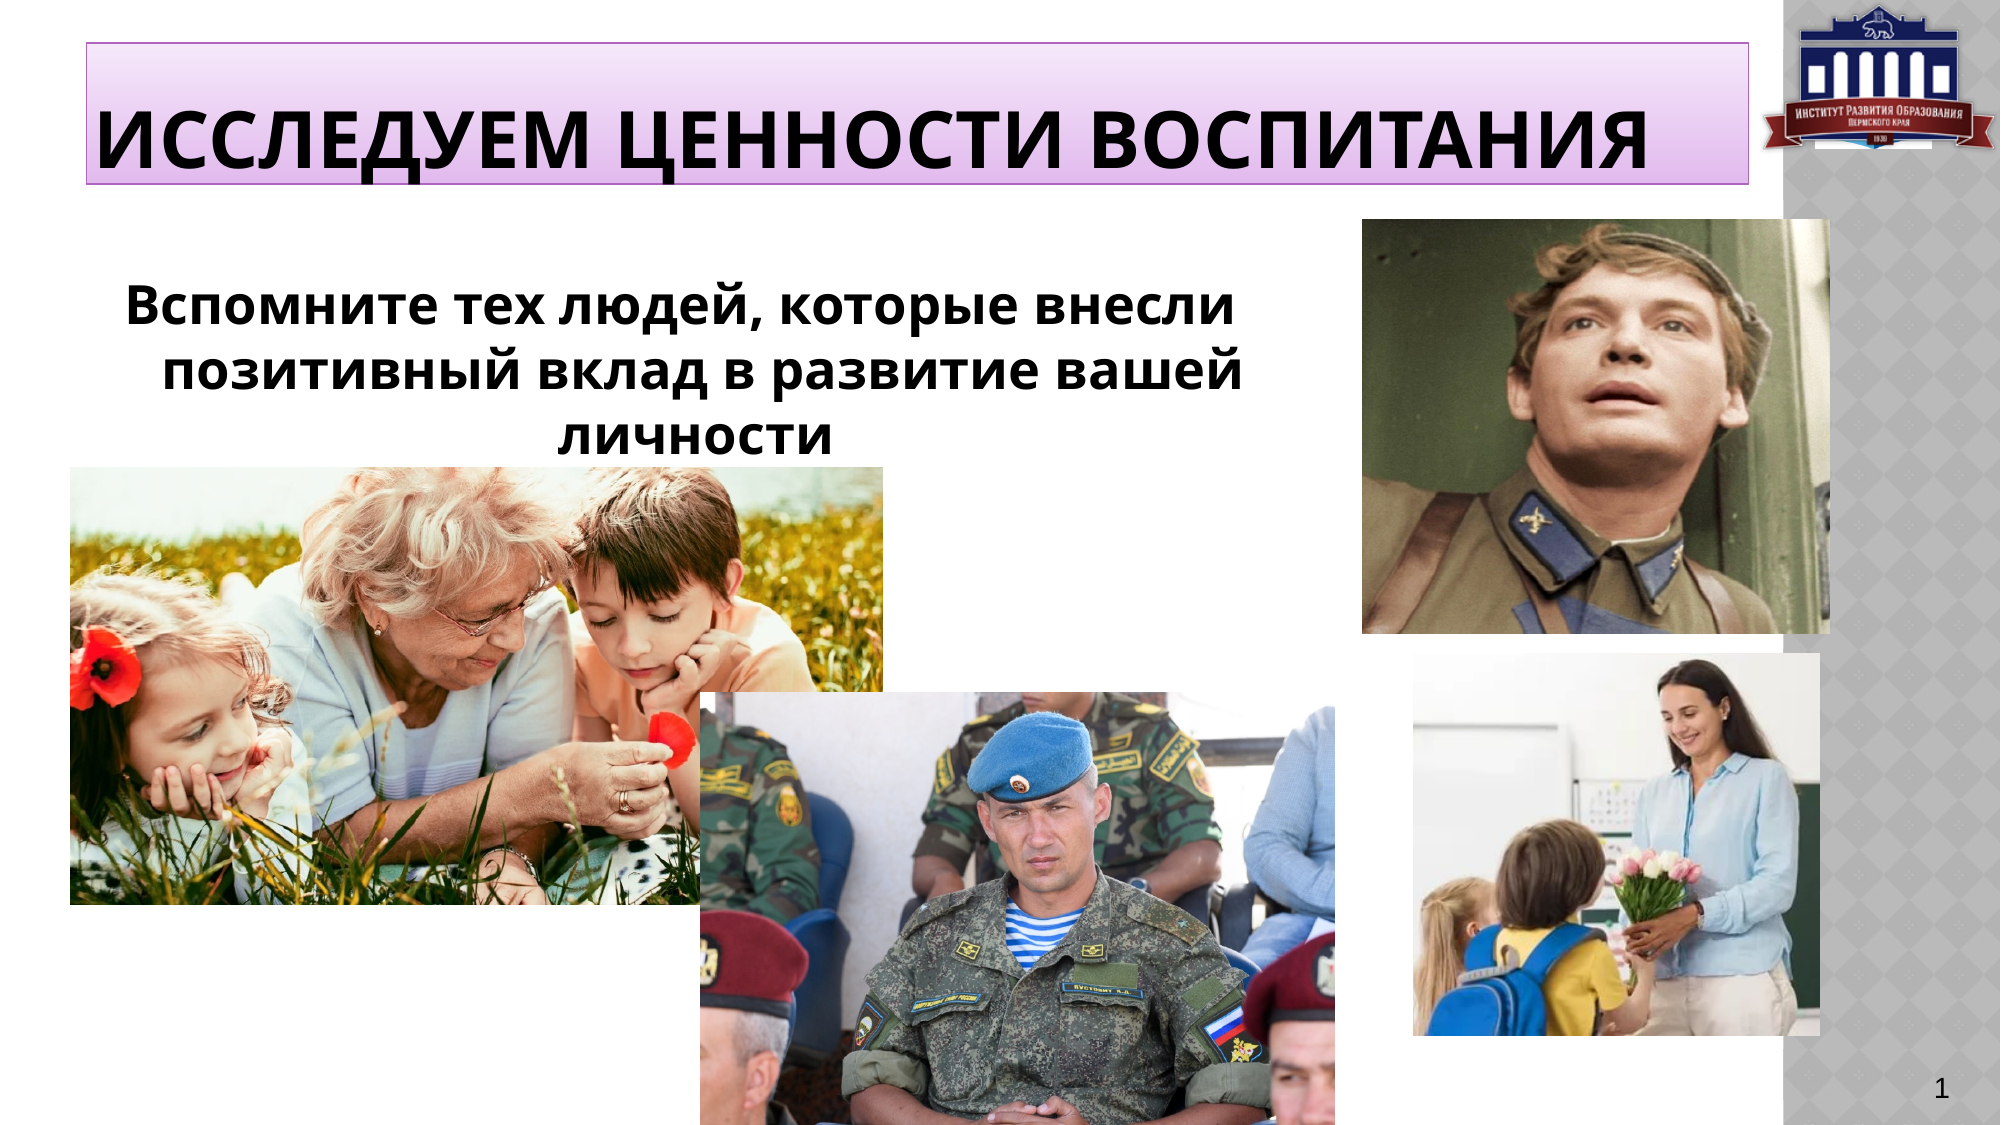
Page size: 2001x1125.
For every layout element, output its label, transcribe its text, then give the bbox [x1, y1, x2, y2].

picture [70, 466, 1336, 1125]
picture [1413, 653, 1820, 1036]
list Вспомните тех людей, которые внесли позитивный вклад в развитие вашей личности [0, 262, 1363, 1005]
picture [1361, 219, 1831, 634]
picture [1757, 0, 2000, 155]
title Исследуем ценности воспитания [86, 42, 1749, 185]
